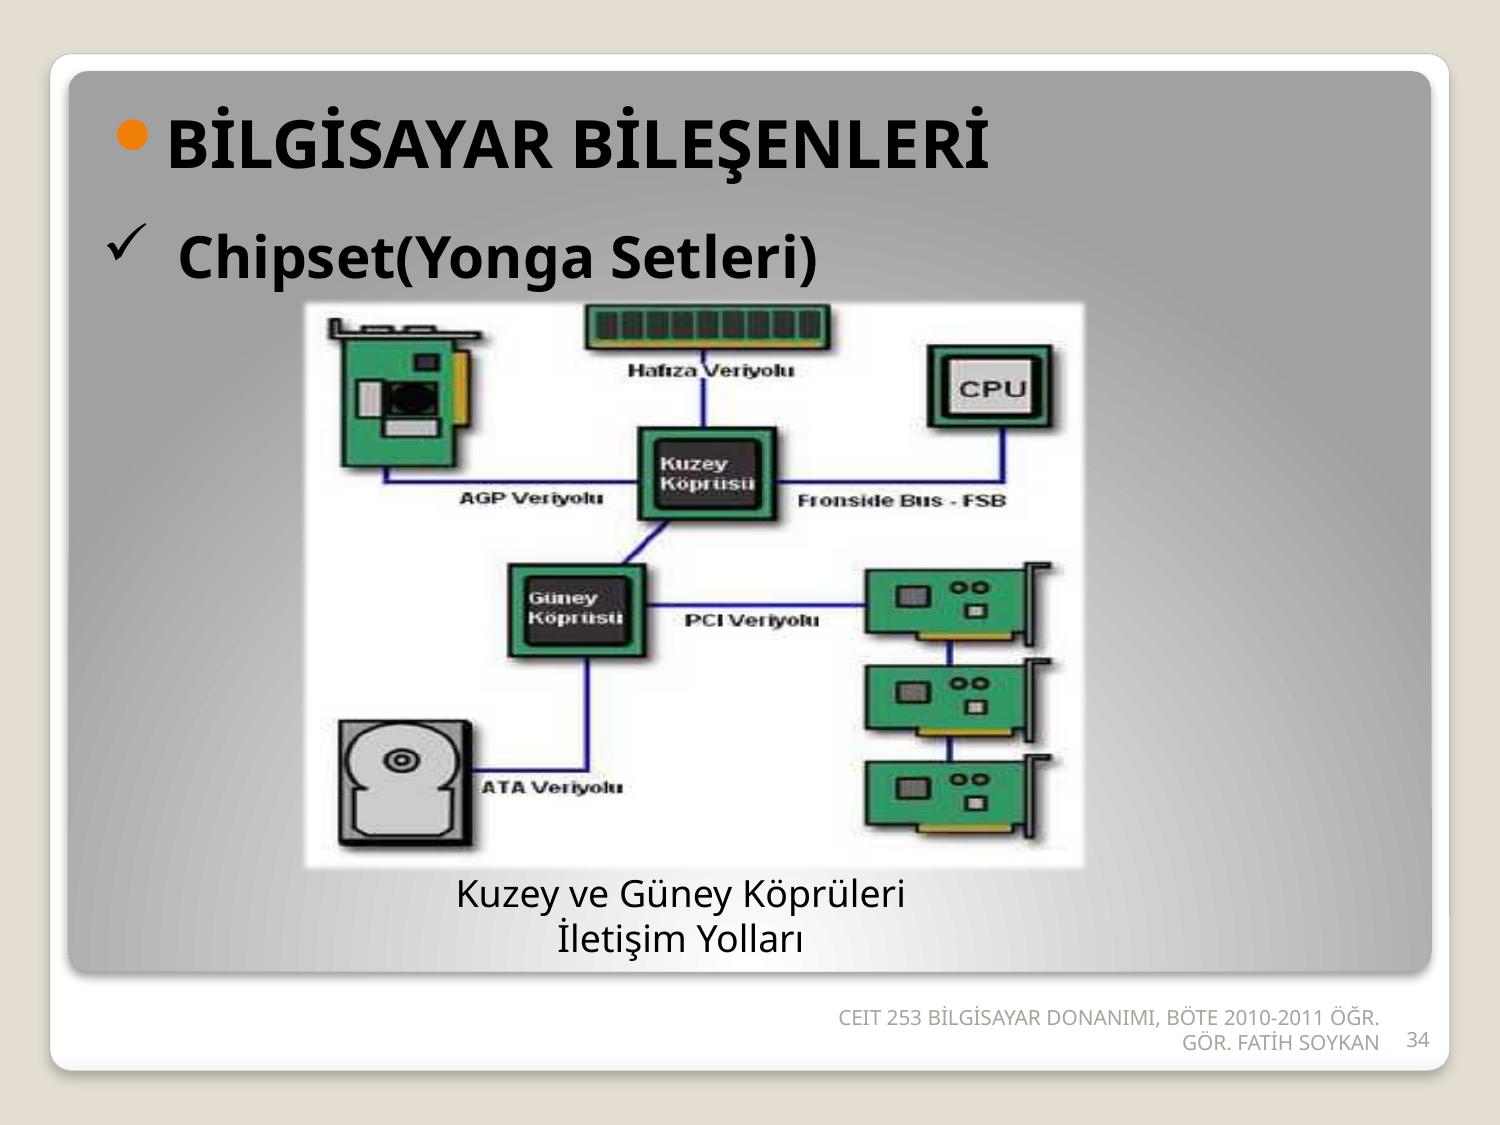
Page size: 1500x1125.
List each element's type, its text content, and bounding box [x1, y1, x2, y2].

footer CEIT 253 BİLGİSAYAR DONANIMI, BÖTE 2010-2011 ÖĞR. GÖR. FATİH SOYKAN [800, 1002, 1395, 1063]
picture [299, 298, 1088, 873]
slide_number 34 [1395, 1002, 1445, 1063]
list BİLGİSAYAR BİLEŞENLERİ [82, 86, 1425, 300]
text_box Chipset(Yonga Setleri) [87, 162, 1413, 298]
text_box Kuzey ve Güney Köprüleri İletişim Yolları [387, 886, 975, 968]
